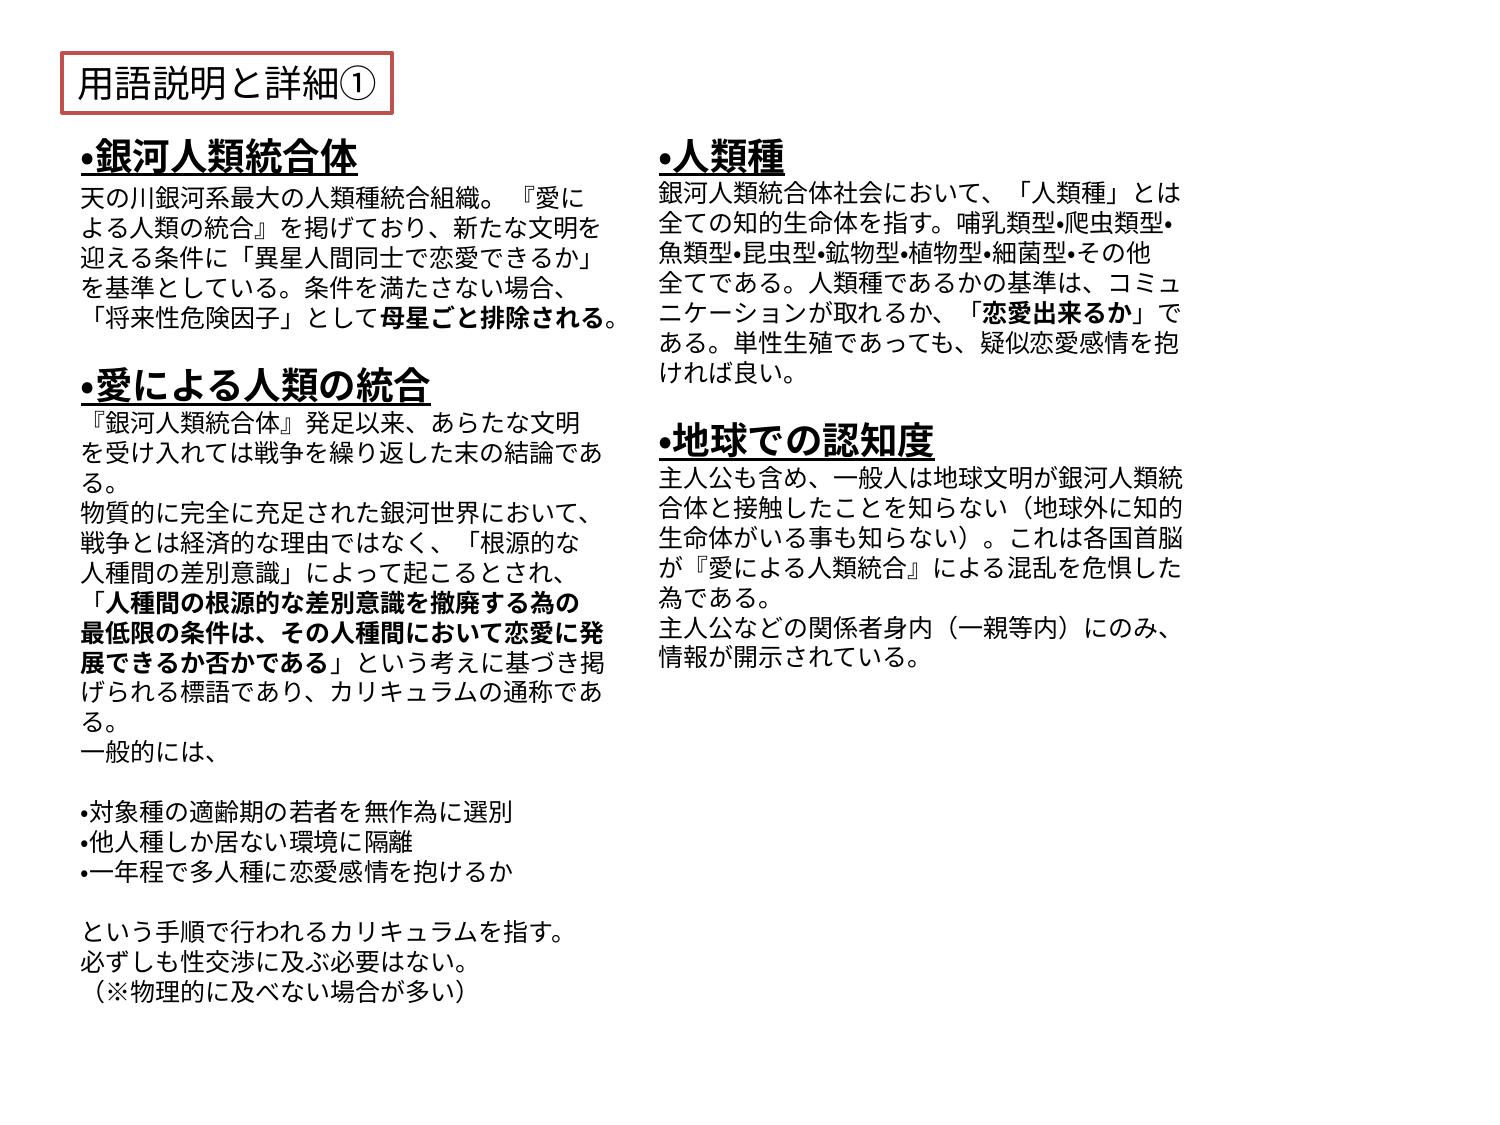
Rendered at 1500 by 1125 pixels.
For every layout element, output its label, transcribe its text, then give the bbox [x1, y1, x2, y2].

text_box ・銀河人類統合体 天の川銀河系最大の人類種統合組織。『愛による人類の統合』を掲げており、新たな文明を迎える条件に「異星人間同士で恋愛できるか」を基準としている。条件を満たさない場合、「将来性危険因子」として母星ごと排除される。 ・愛による人類の統合 『銀河人類統合体』発足以来、あらたな文明を受け入れては戦争を繰り返した末の結論である。 物質的に完全に充足された銀河世界において、 戦争とは経済的な理由ではなく、「根源的な人種間の差別意識」によって起こるとされ、「人種間の根源的な差別意識を撤廃する為の最低限の条件は、その人種間において恋愛に発展できるか否かである」という考えに基づき掲げられる標語であり、カリキュラムの通称である。 一般的には、 ・対象種の適齢期の若者を無作為に選別 ・他人種しか居ない環境に隔離 ・一年程で多人種に恋愛感情を抱けるか という手順で行われるカリキュラムを指す。 必ずしも性交渉に及ぶ必要はない。 （※物理的に及べない場合が多い） [66, 125, 620, 1014]
text_box 用語説明と詳細① [60, 51, 394, 115]
text_box ・人類種 銀河人類統合体社会において、「人類種」とは全ての知的生命体を指す。哺乳類型・爬虫類型・魚類型・昆虫型・鉱物型・植物型・細菌型・その他 全てである。人類種であるかの基準は、コミュニケーションが取れるか、「恋愛出来るか」である。単性生殖であっても、疑似恋愛感情を抱ければ良い。 ・地球での認知度 主人公も含め、一般人は地球文明が銀河人類統合体と接触したことを知らない（地球外に知的生命体がいる事も知らない）。これは各国首脳が『愛による人類統合』による混乱を危惧した為である。 主人公などの関係者身内（一親等内）にのみ、情報が開示されている。 [643, 125, 1211, 680]
